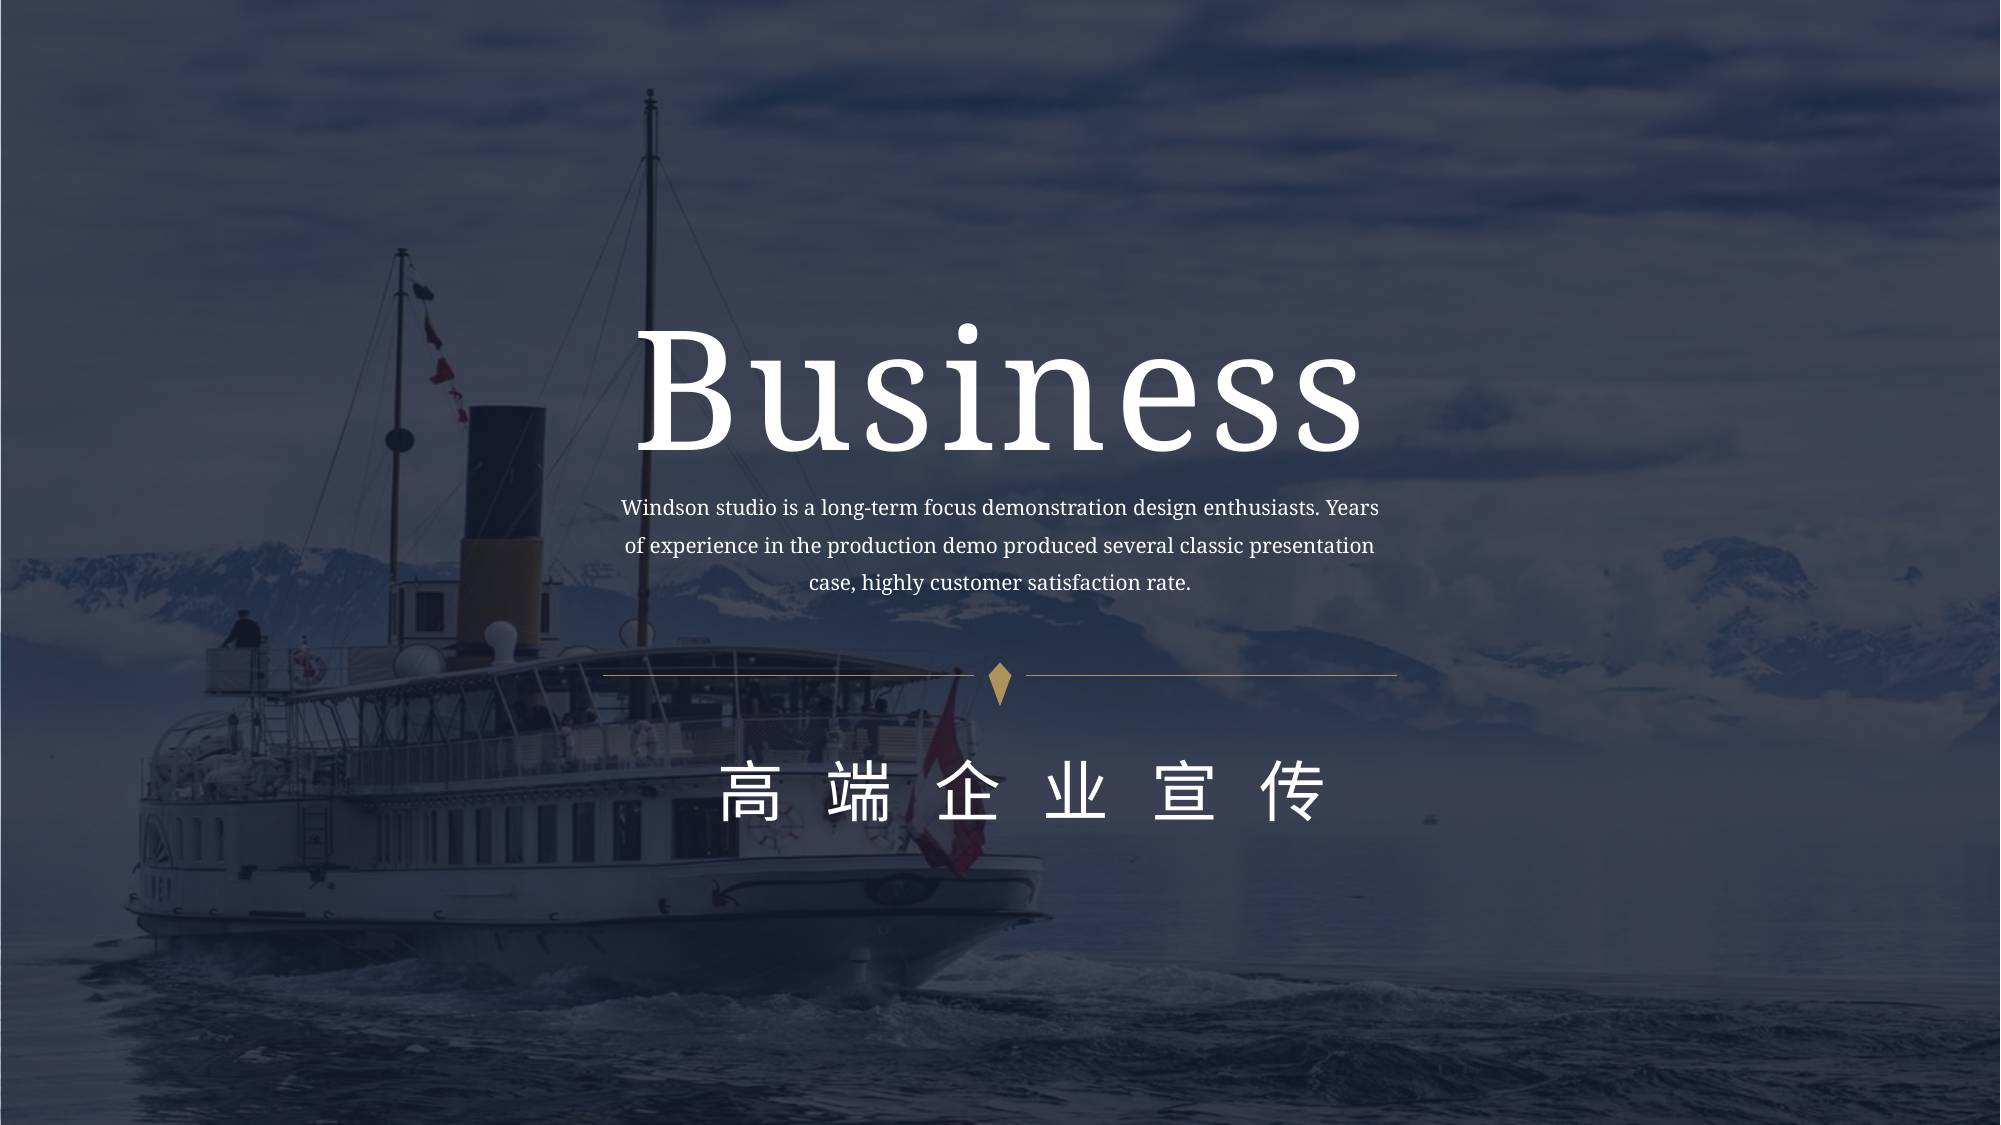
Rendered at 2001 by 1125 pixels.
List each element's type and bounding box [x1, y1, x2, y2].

text_box [602, 662, 1398, 707]
picture [0, 0, 2000, 1125]
